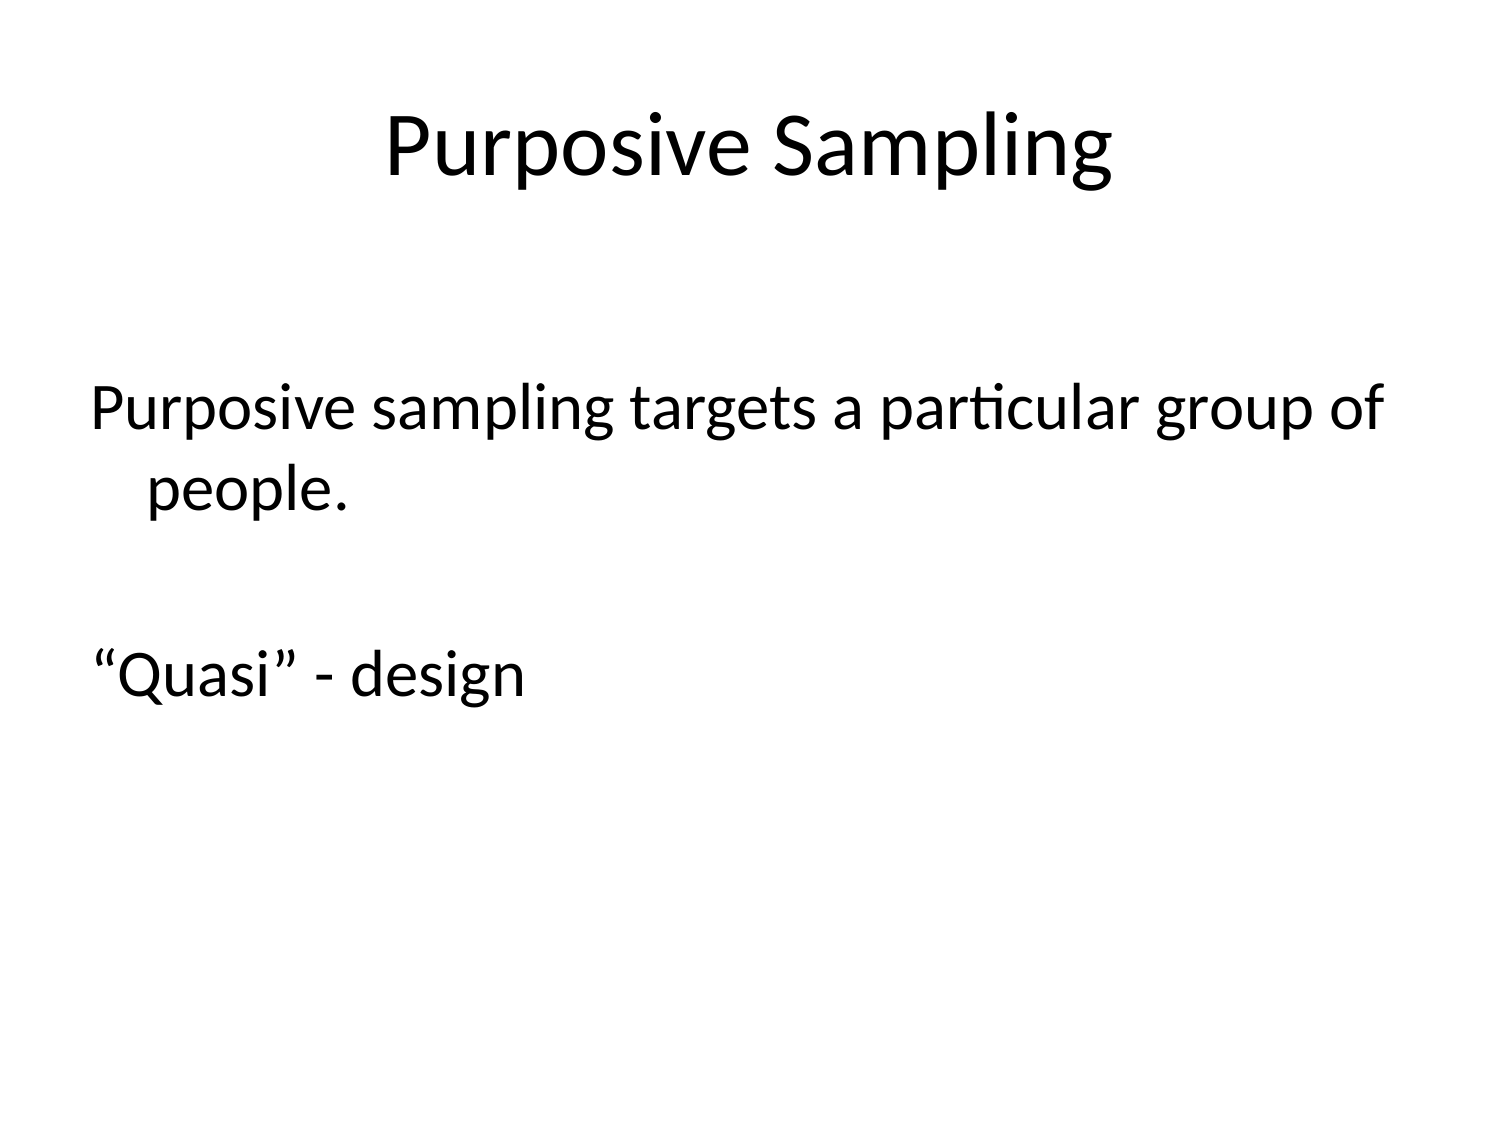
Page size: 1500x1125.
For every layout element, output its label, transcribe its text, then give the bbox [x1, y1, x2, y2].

list Purposive sampling targets a particular group of people. “Quasi” - design [75, 262, 1425, 1005]
title Purposive Sampling [75, 45, 1425, 233]
